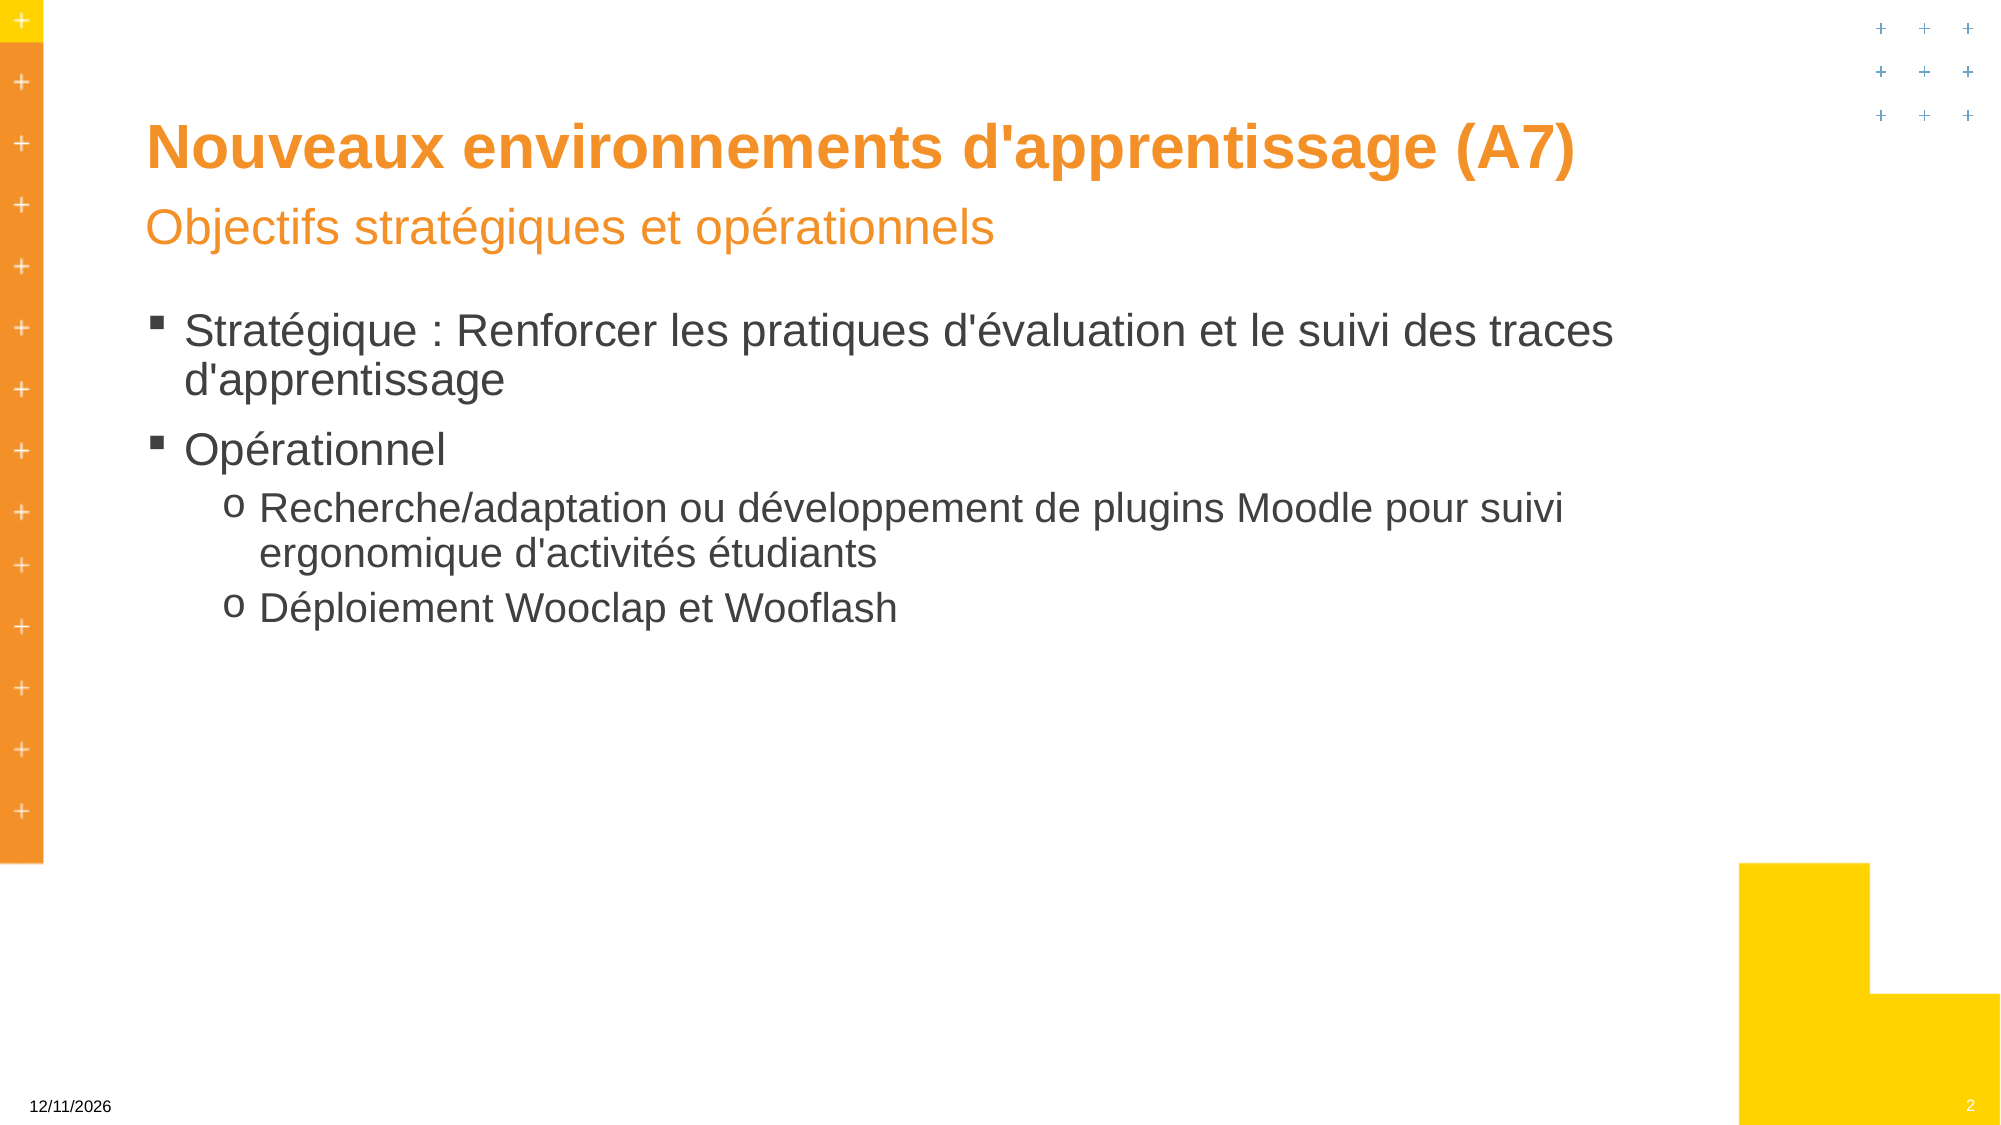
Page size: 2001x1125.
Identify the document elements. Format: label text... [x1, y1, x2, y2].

text_box Objectifs stratégiques et opérationnels [145, 201, 1851, 294]
list Stratégique : Renforcer les pratiques d'évaluation et le suivi des traces d'apprentissage Opérationnel Recherche/adaptation ou développement de plugins Moodle pour suivi ergonomique d'activités étudiants Déploiement Wooclap et Wooflash [146, 306, 1734, 1014]
slide_number 2 [1531, 1084, 1982, 1125]
title Nouveaux environnements d'apprentissage (A7) [146, 114, 1855, 208]
picture [0, 0, 2001, 1125]
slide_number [23, 1085, 474, 1125]
